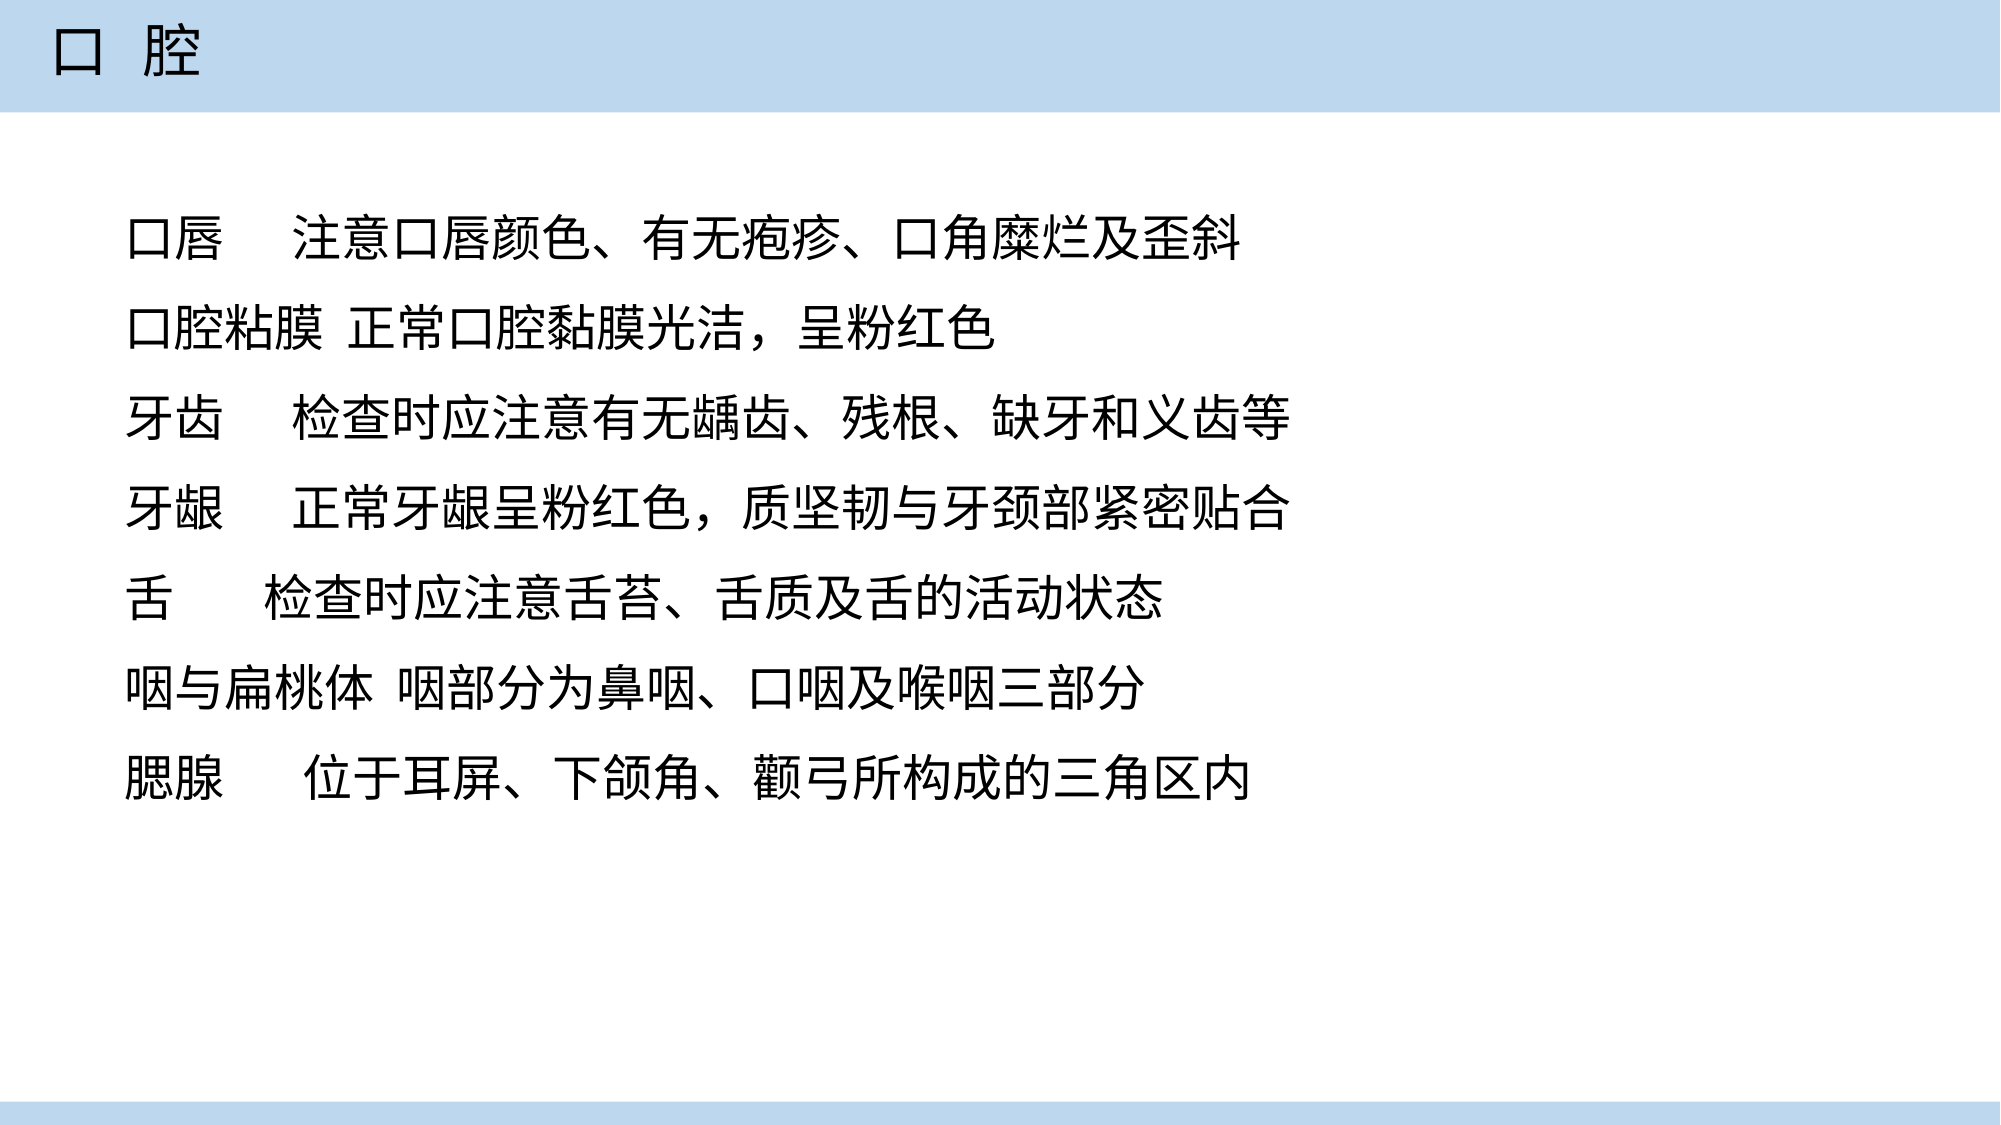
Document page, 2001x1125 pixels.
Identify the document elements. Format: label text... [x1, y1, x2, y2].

list 口唇 注意口唇颜色、有无疱疹、口角糜烂及歪斜 口腔粘膜 正常口腔黏膜光洁，呈粉红色 牙齿 检查时应注意有无龋齿、残根、缺牙和义齿等 牙龈 正常牙龈呈粉红色，质坚韧与牙颈部紧密贴合 舌 检查时应注意舌苔、舌质及舌的活动状态 咽与扁桃体 咽部分为鼻咽、口咽及喉咽三部分 腮腺 位于耳屏、下颌角、颧弓所构成的三角区内 [109, 124, 1835, 1047]
text_box 口 腔 [37, 15, 508, 91]
